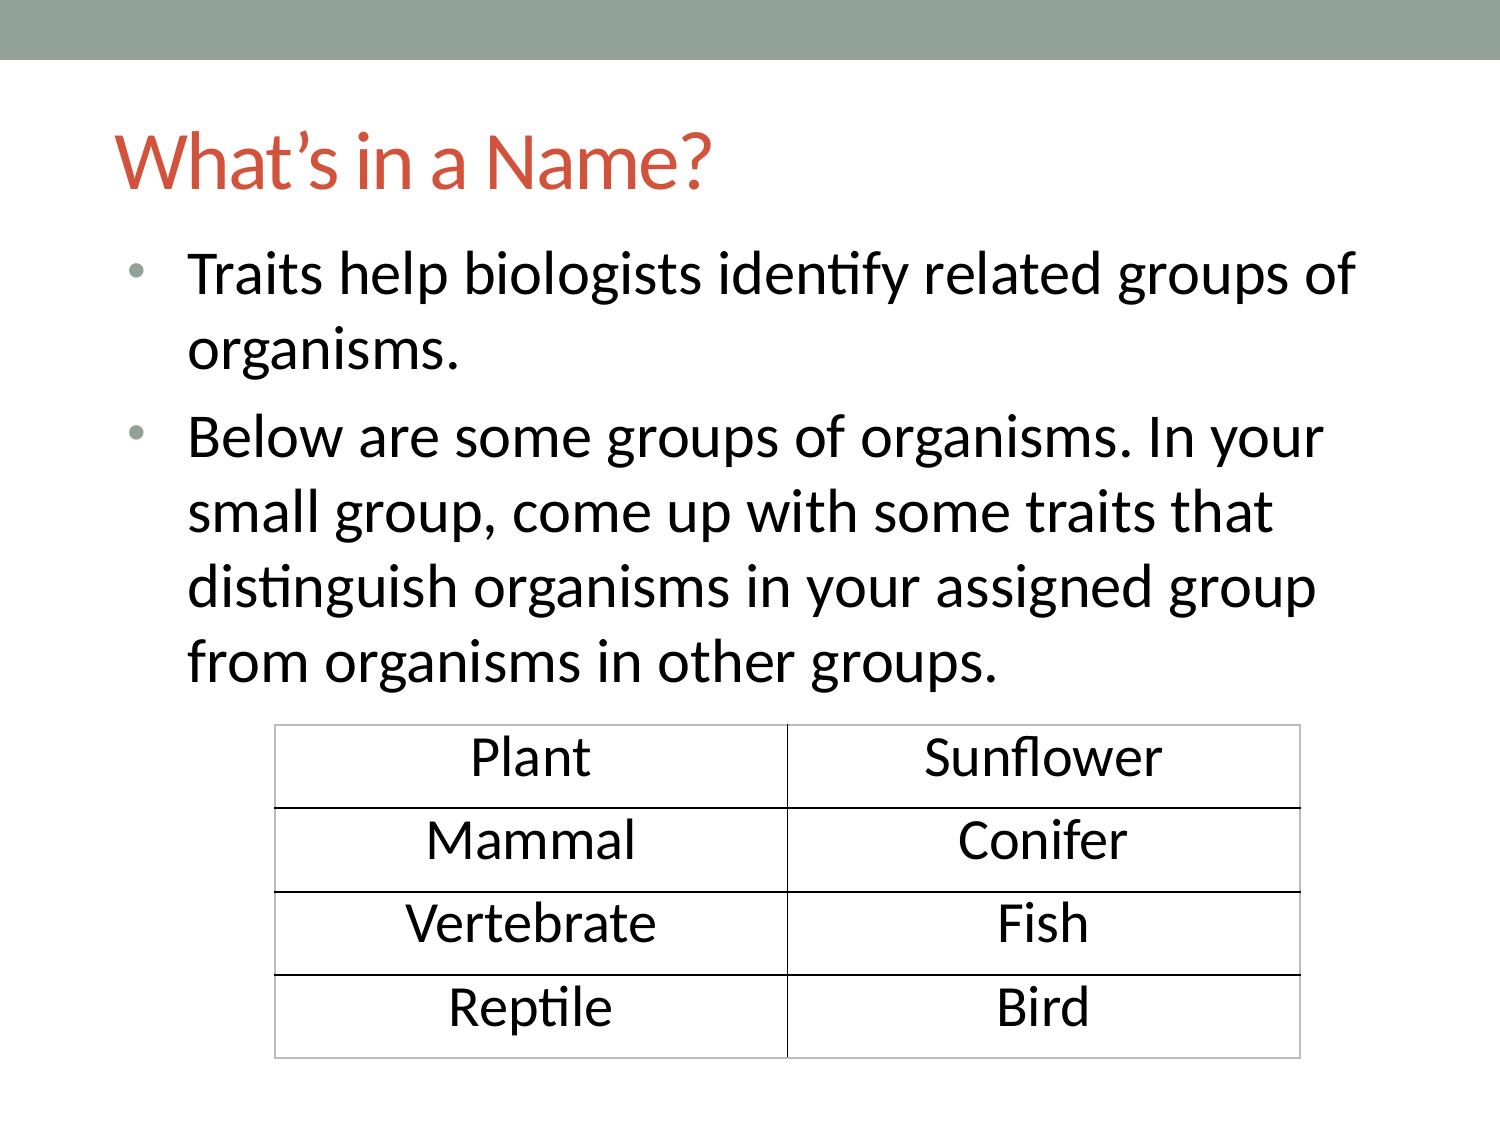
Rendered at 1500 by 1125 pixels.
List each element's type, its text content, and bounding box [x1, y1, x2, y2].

title What’s in a Name? [99, 75, 1425, 238]
table_cell Reptile [276, 976, 787, 1057]
list Traits help biologists identify related groups of organisms. Below are some groups of organisms. In your small group, come up with some traits that distinguish organisms in your assigned group from organisms in other groups. [112, 224, 1435, 1025]
table_cell Vertebrate [276, 893, 787, 974]
table_cell Fish [788, 893, 1299, 974]
table_cell Bird [788, 976, 1299, 1057]
table_header Sunflower [788, 726, 1299, 807]
table_header Plant [276, 726, 787, 807]
table_cell Conifer [788, 809, 1299, 891]
table_cell Mammal [276, 809, 787, 891]
